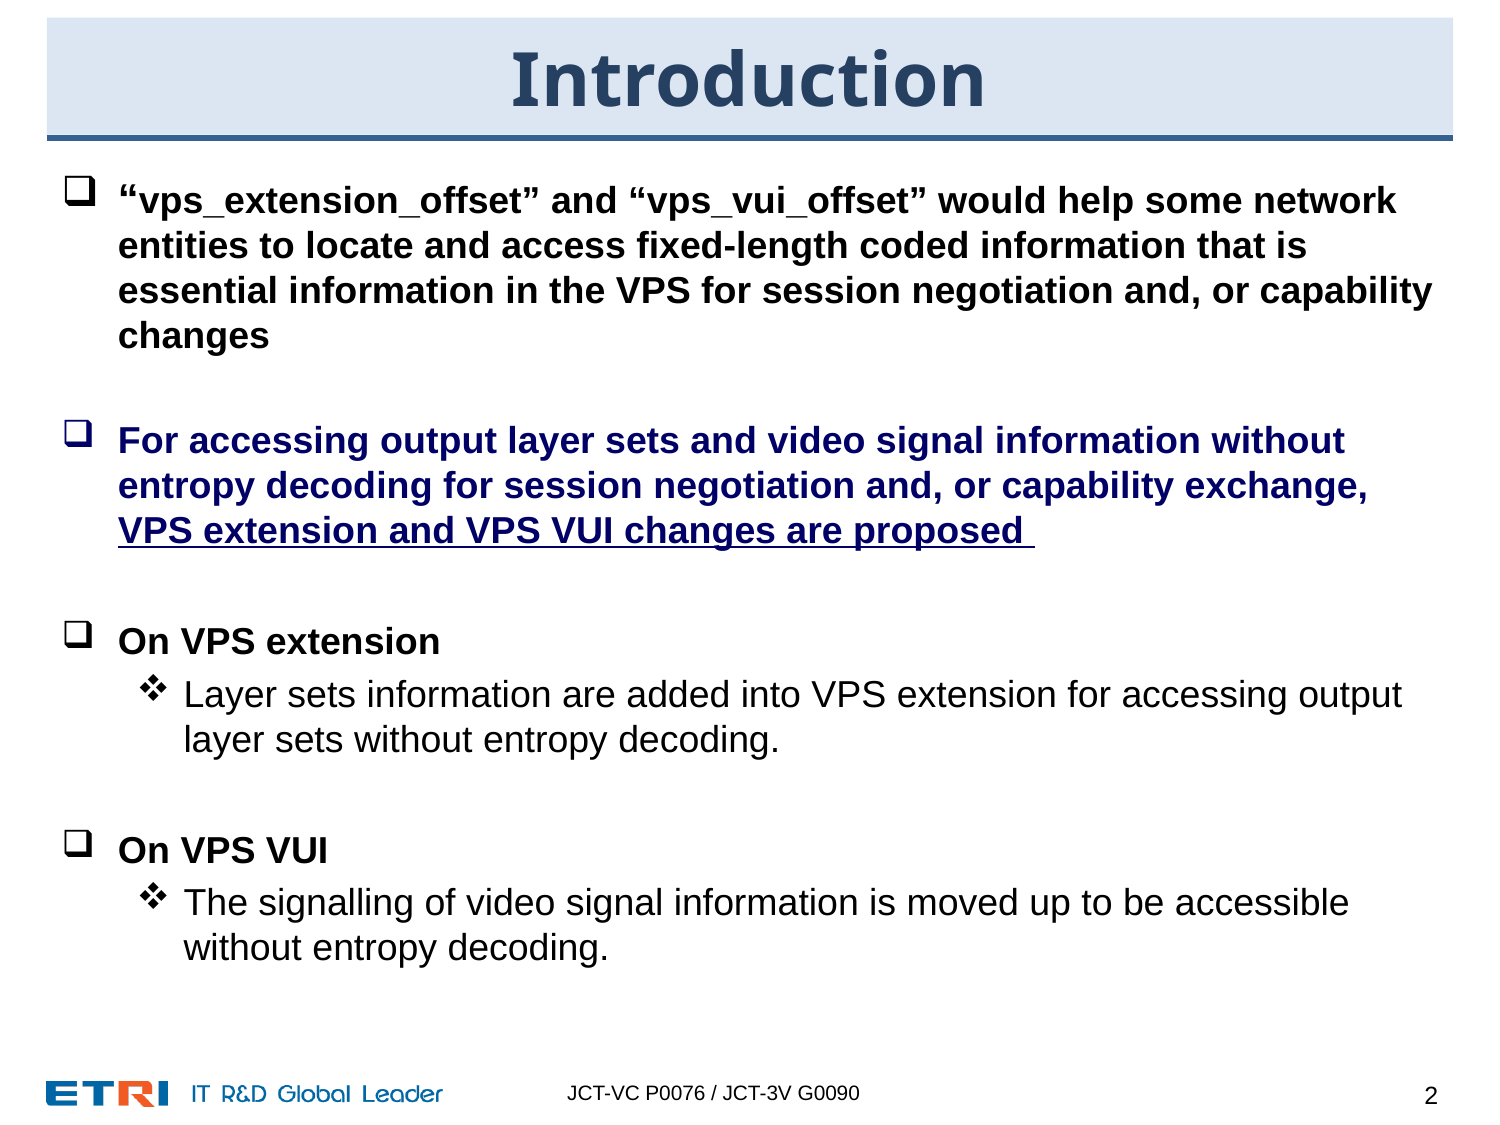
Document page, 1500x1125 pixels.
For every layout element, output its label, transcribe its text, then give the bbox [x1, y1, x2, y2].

slide_number 2 [1160, 1072, 1454, 1121]
title Introduction [46, 17, 1454, 135]
picture [191, 1072, 451, 1120]
list “vps_extension_offset” and “vps_vui_offset” would help some network entities to locate and access fixed-length coded information that is essential information in the VPS for session negotiation and, or capability changes For accessing output layer sets and video signal information without entropy decoding for session negotiation and, or capability exchange, VPS extension and VPS VUI changes are proposed On VPS extension Layer sets information are added into VPS extension for accessing output layer sets without entropy decoding. On VPS VUI The signalling of video signal information is moved up to be accessible without entropy decoding. [46, 164, 1454, 1067]
picture [46, 1081, 168, 1107]
